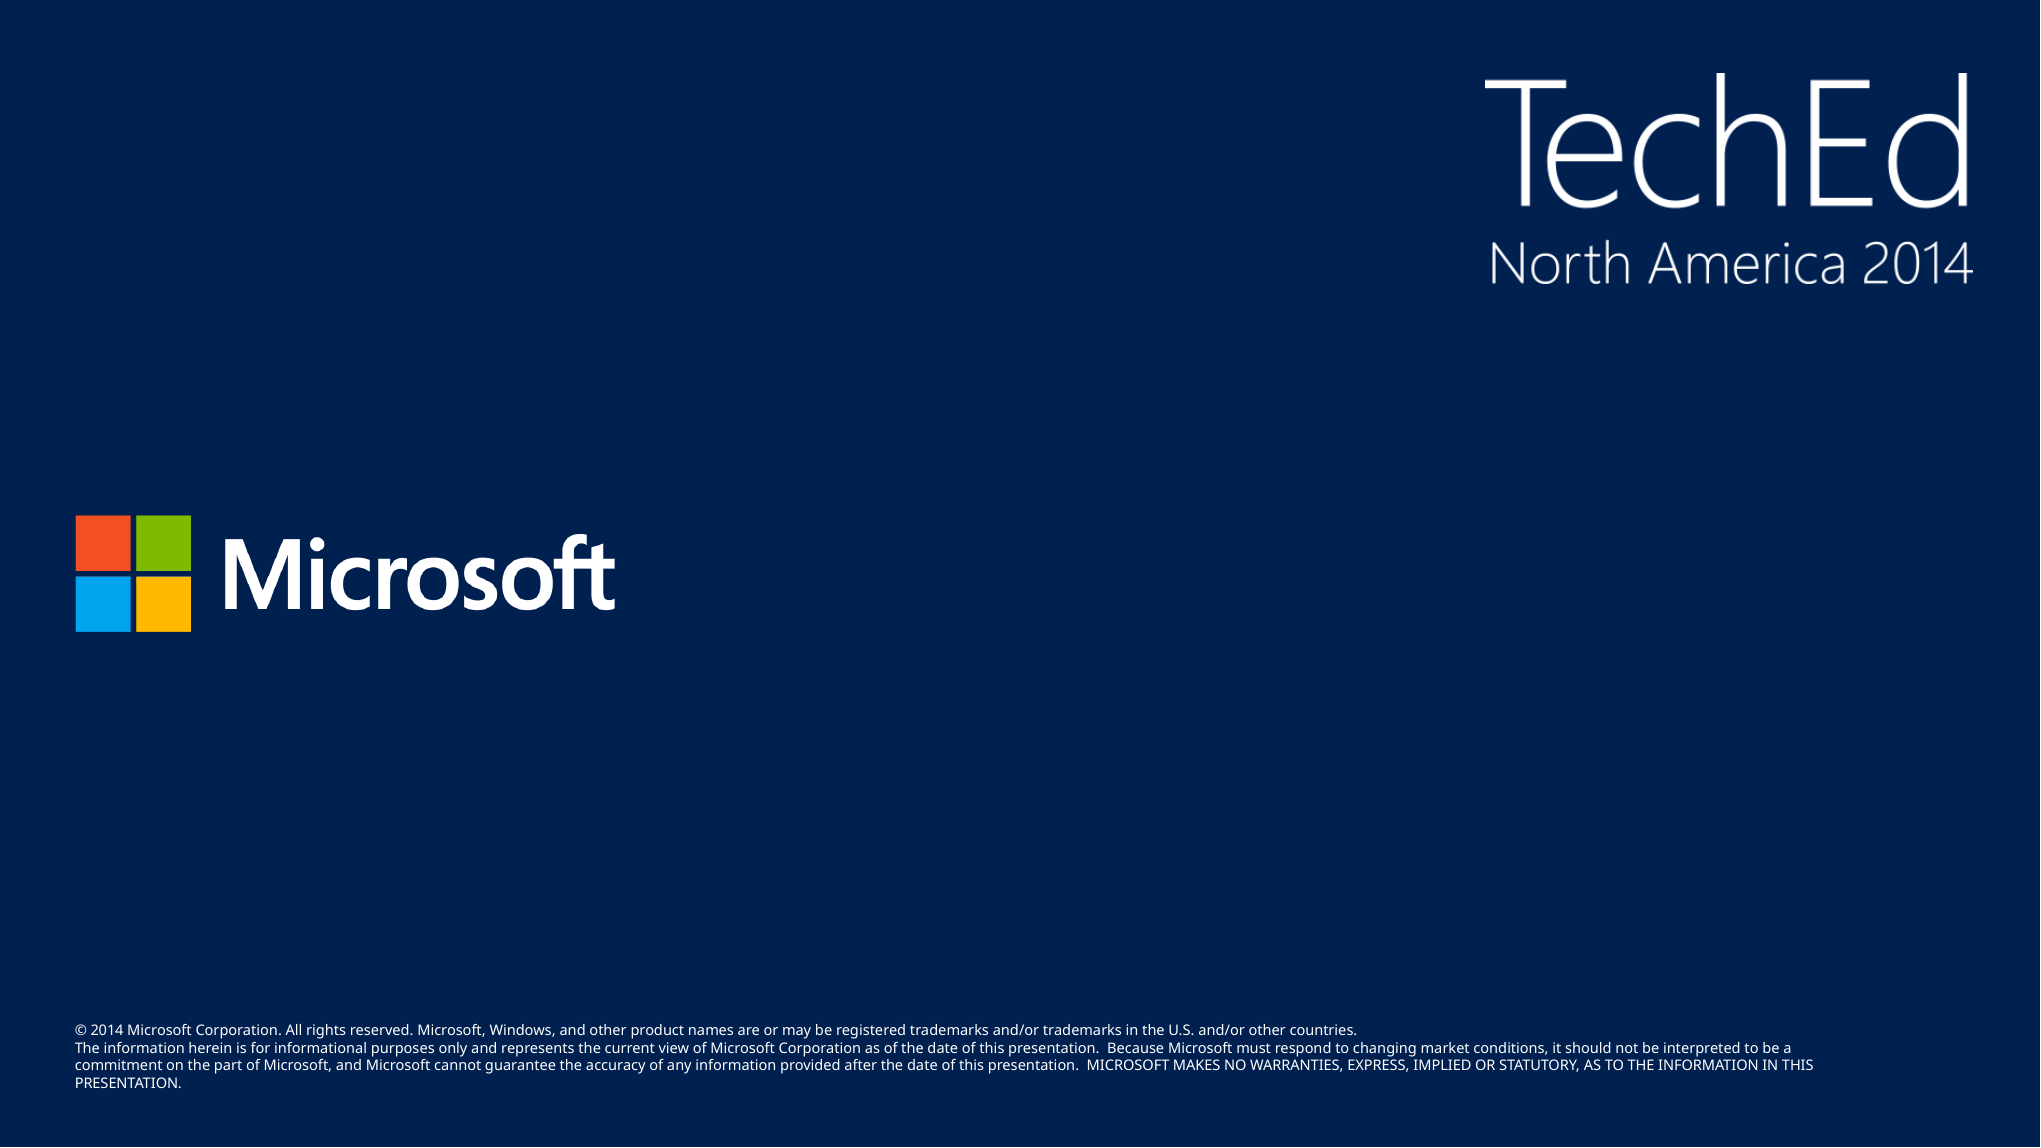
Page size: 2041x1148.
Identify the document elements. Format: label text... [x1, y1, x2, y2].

text_box © 2014 Microsoft Corporation. All rights reserved. Microsoft, Windows, and other product names are or may be registered trademarks and/or trademarks in the U.S. and/or other countries. The information herein is for informational purposes only and represents the current view of Microsoft Corporation as of the date of this presentation. Because Microsoft must respond to changing market conditions, it should not be interpreted to be a commitment on the part of Microsoft, and Microsoft cannot guarantee the accuracy of any information provided after the date of this presentation. MICROSOFT MAKES NO WARRANTIES, EXPRESS, IMPLIED OR STATUTORY, AS TO THE INFORMATION IN THIS PRESENTATION. [44, 997, 1845, 1115]
picture [1485, 73, 1973, 285]
picture [75, 515, 616, 632]
